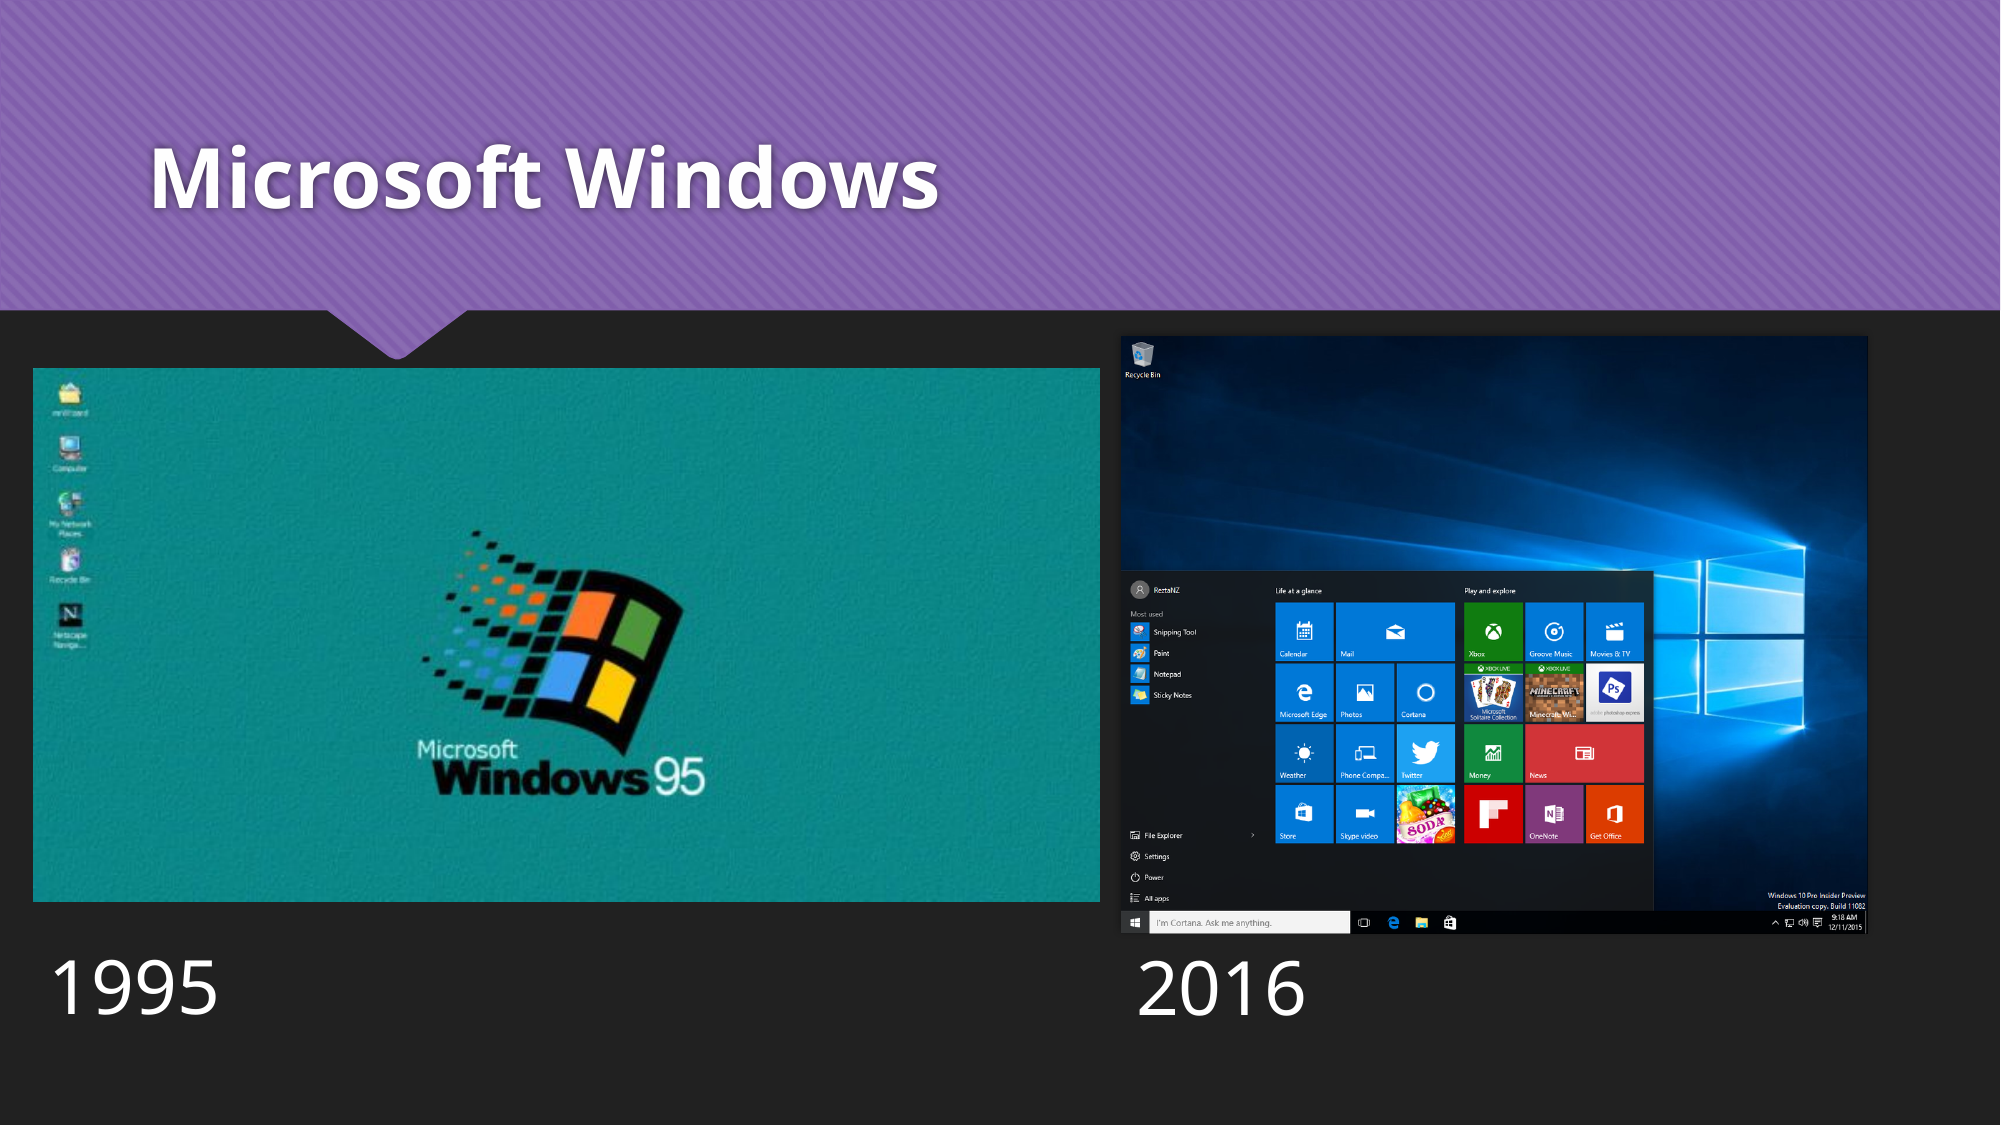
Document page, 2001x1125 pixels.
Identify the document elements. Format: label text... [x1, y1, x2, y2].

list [1121, 336, 1868, 934]
title Microsoft Windows [132, 73, 1868, 233]
text_box 2016 [1121, 934, 1867, 1039]
text_box 1995 [33, 931, 780, 1037]
picture [33, 368, 1100, 902]
